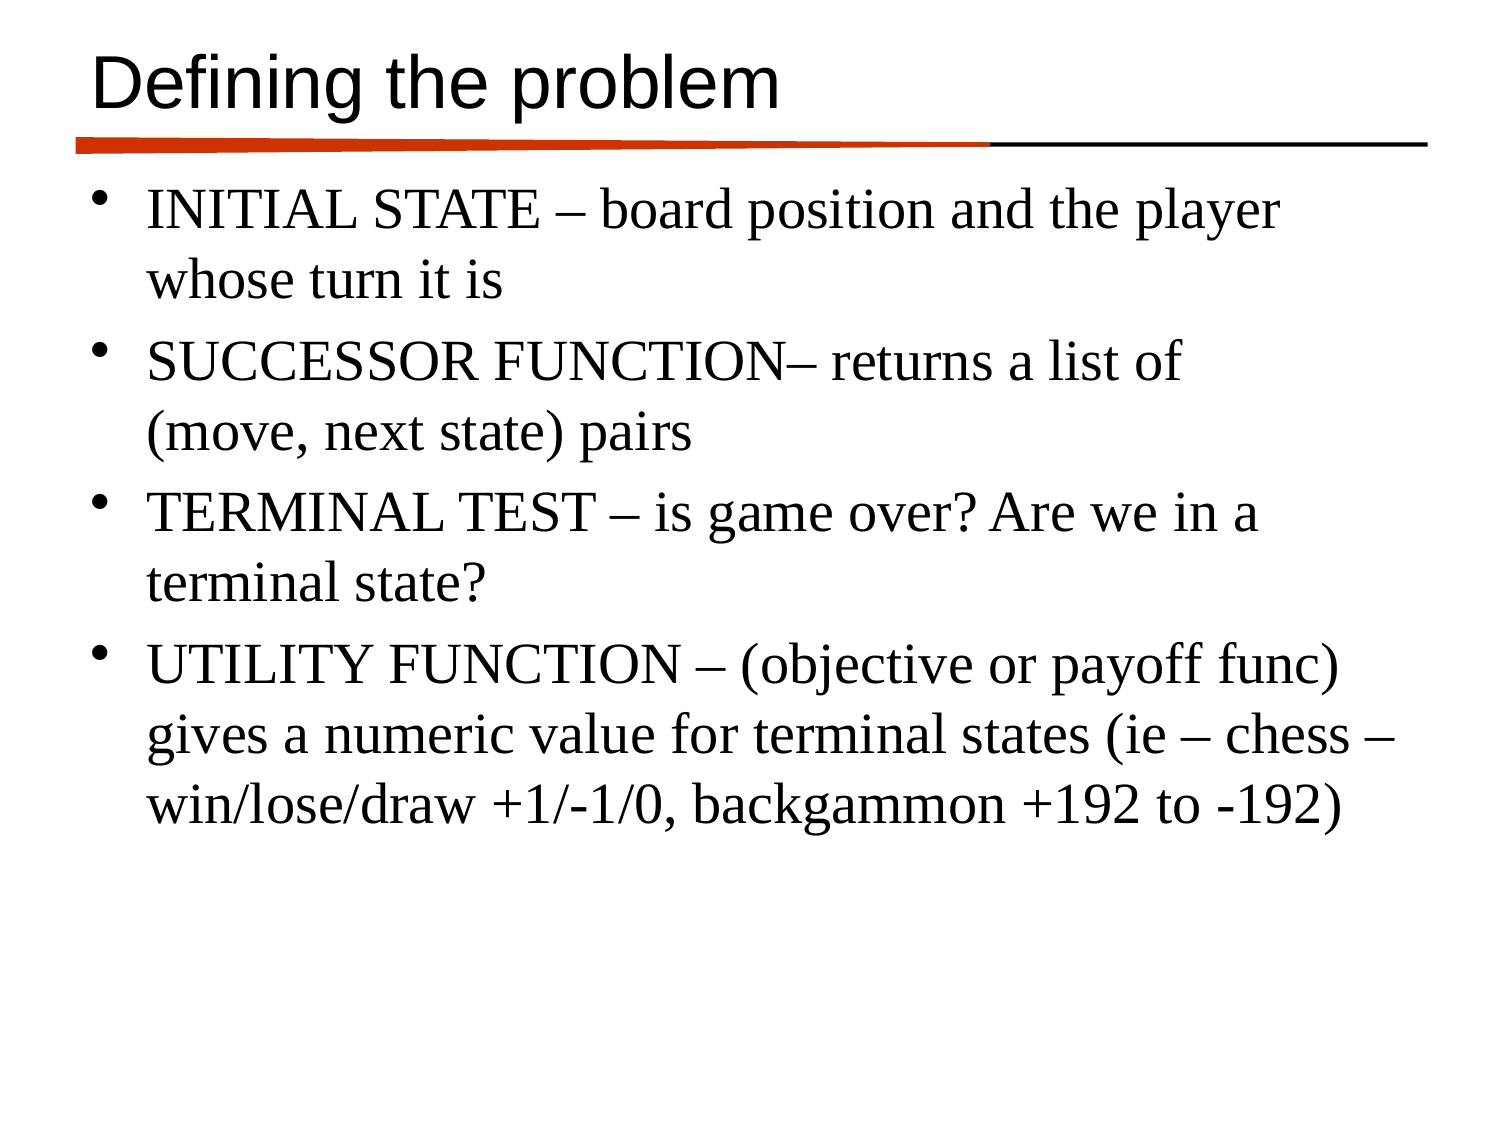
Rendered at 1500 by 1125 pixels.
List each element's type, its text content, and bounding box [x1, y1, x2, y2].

title Defining the problem [74, 24, 1426, 133]
list INITIAL STATE – board position and the player whose turn it is SUCCESSOR FUNCTION– returns a list of (move, next state) pairs TERMINAL TEST – is game over? Are we in a terminal state? UTILITY FUNCTION – (objective or payoff func) gives a numeric value for terminal states (ie – chess – win/lose/draw +1/-1/0, backgammon +192 to -192) [74, 162, 1426, 1006]
